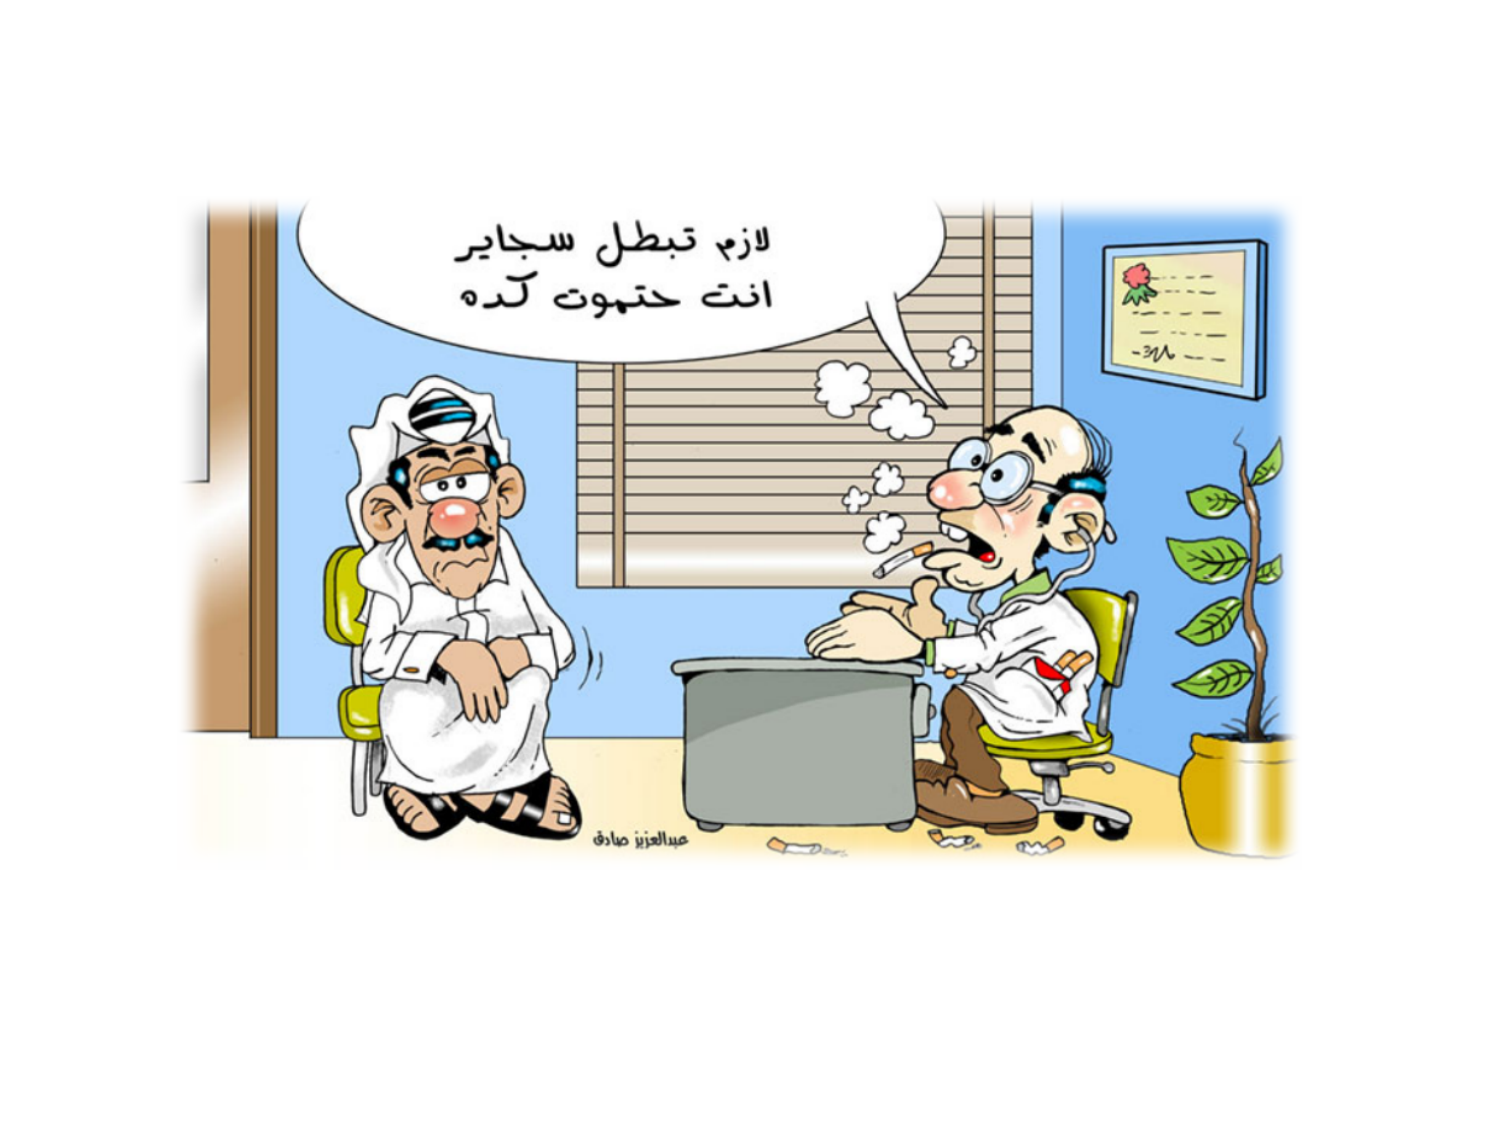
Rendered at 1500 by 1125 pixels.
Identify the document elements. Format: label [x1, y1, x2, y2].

picture [177, 196, 1302, 870]
